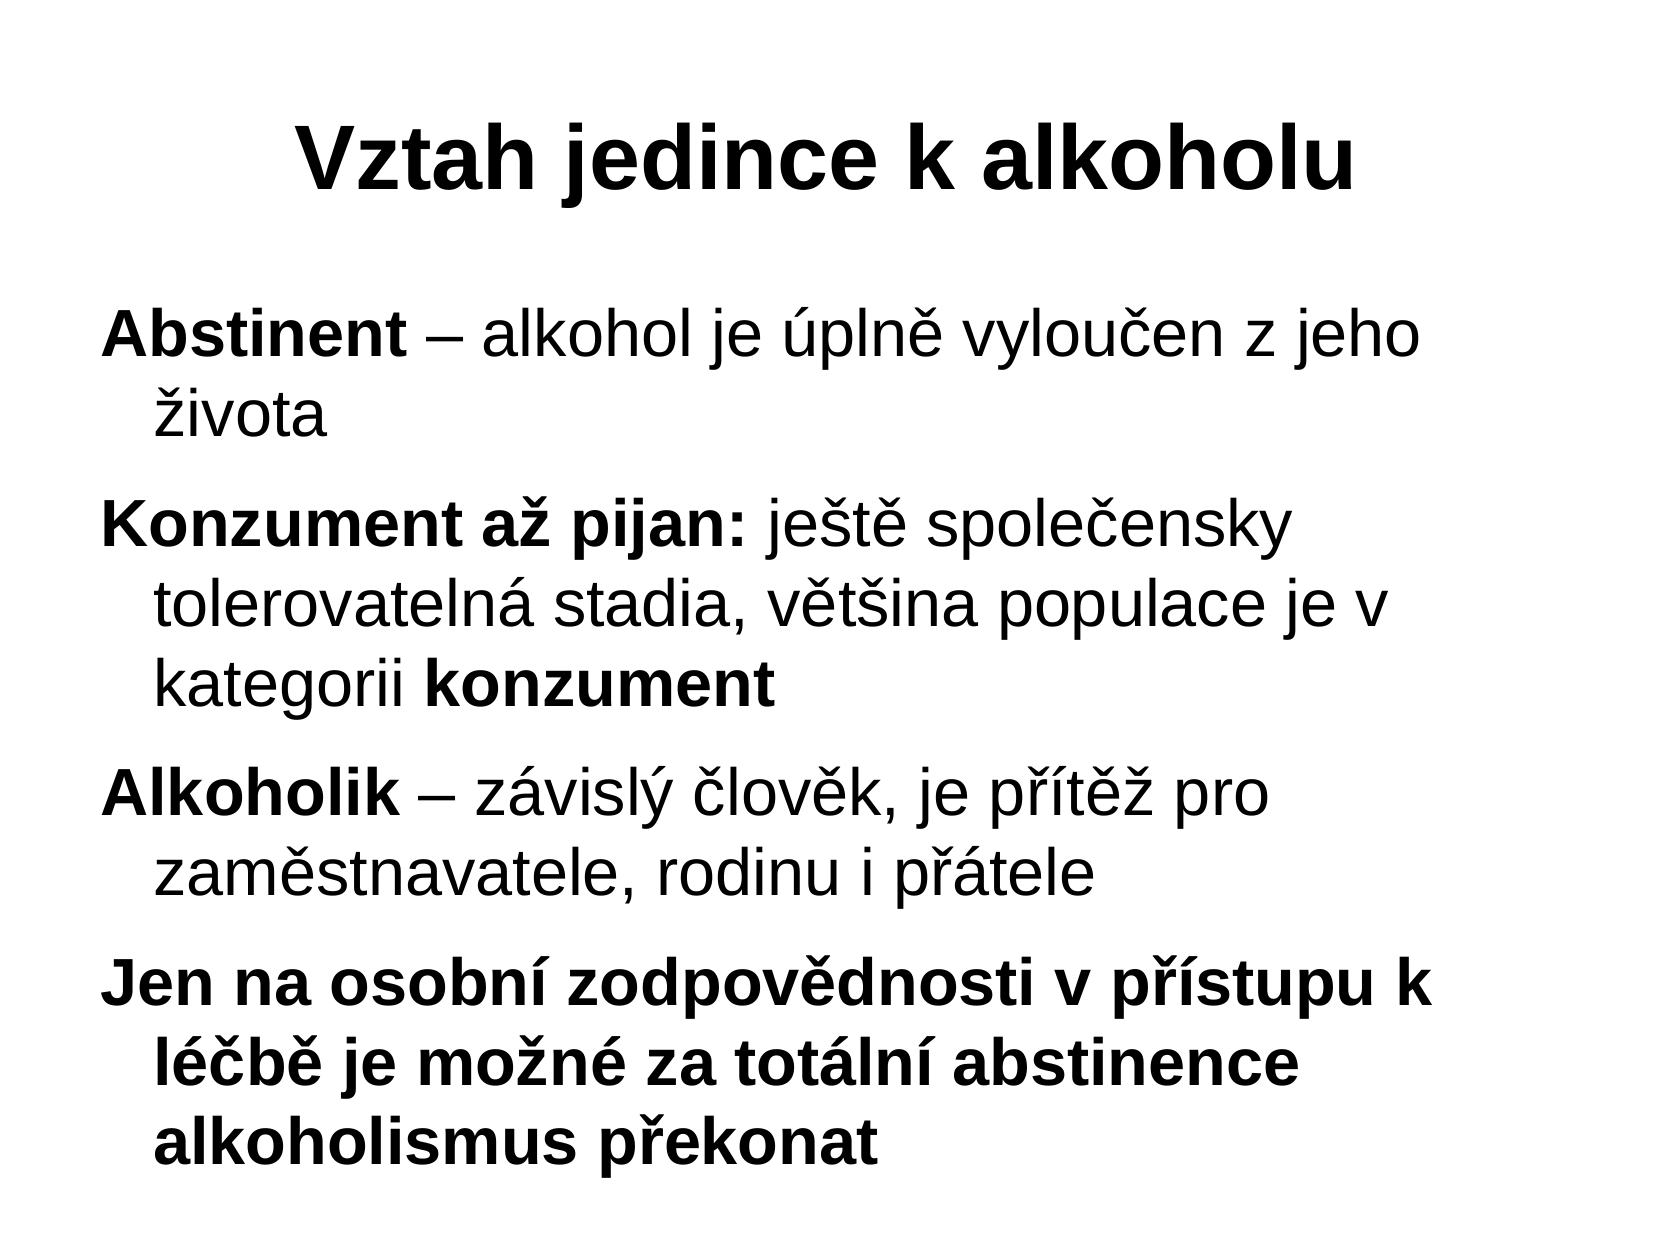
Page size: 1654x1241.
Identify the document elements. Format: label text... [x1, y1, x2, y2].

title Vztah jedince k alkoholu [82, 49, 1571, 257]
list Abstinent – alkohol je úplně vyloučen z jeho života Konzument až pijan: ještě společensky tolerovatelná stadia, většina populace je v kategorii konzument Alkoholik – závislý člověk, je přítěž pro zaměstnavatele, rodinu i přátele Jen na osobní zodpovědnosti v přístupu k léčbě je možné za totální abstinence alkoholismus překonat [82, 290, 1571, 1109]
